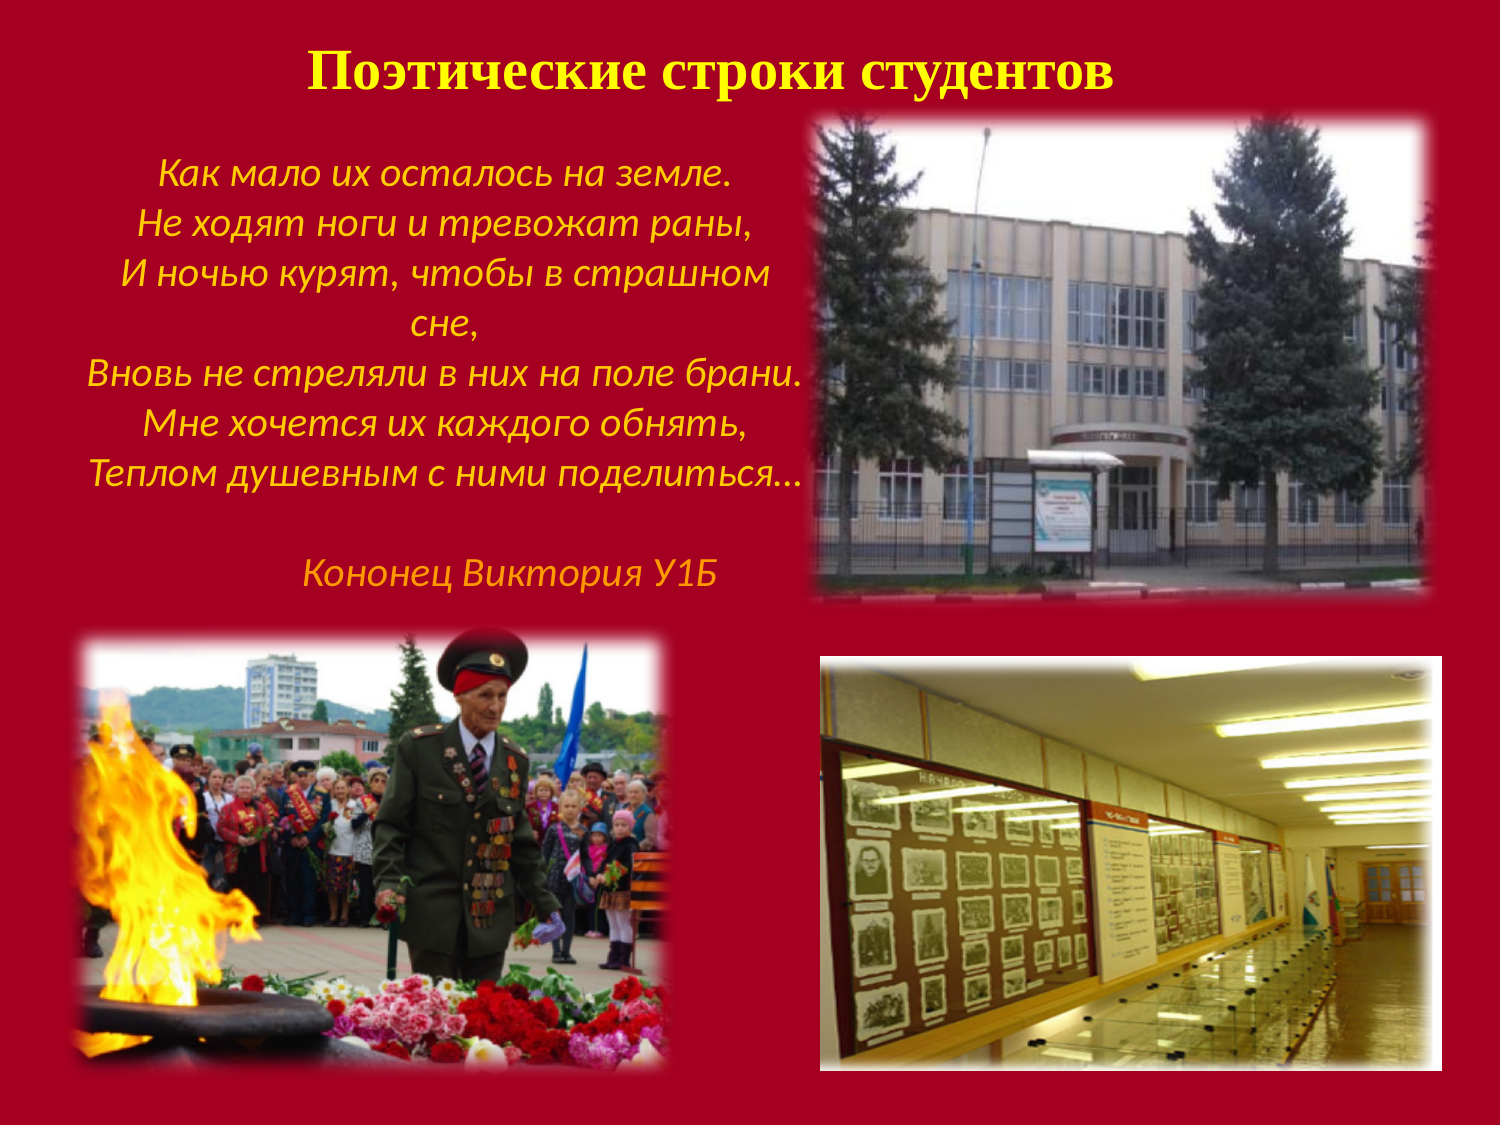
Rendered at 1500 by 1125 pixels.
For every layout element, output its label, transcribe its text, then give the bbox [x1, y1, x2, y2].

title Как мало их осталось на земле. Не ходят ноги и тревожат раны, И ночью курят, чтобы в страшном сне, Вновь не стреляли в них на поле брани. Мне хочется их каждого обнять, Теплом душевным с ними поделиться… Кононец Виктория У1Б [70, 116, 821, 634]
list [798, 102, 1442, 612]
picture [820, 656, 1442, 1071]
picture [65, 622, 678, 1080]
text_box Поэтические строки студентов [292, 23, 1371, 109]
